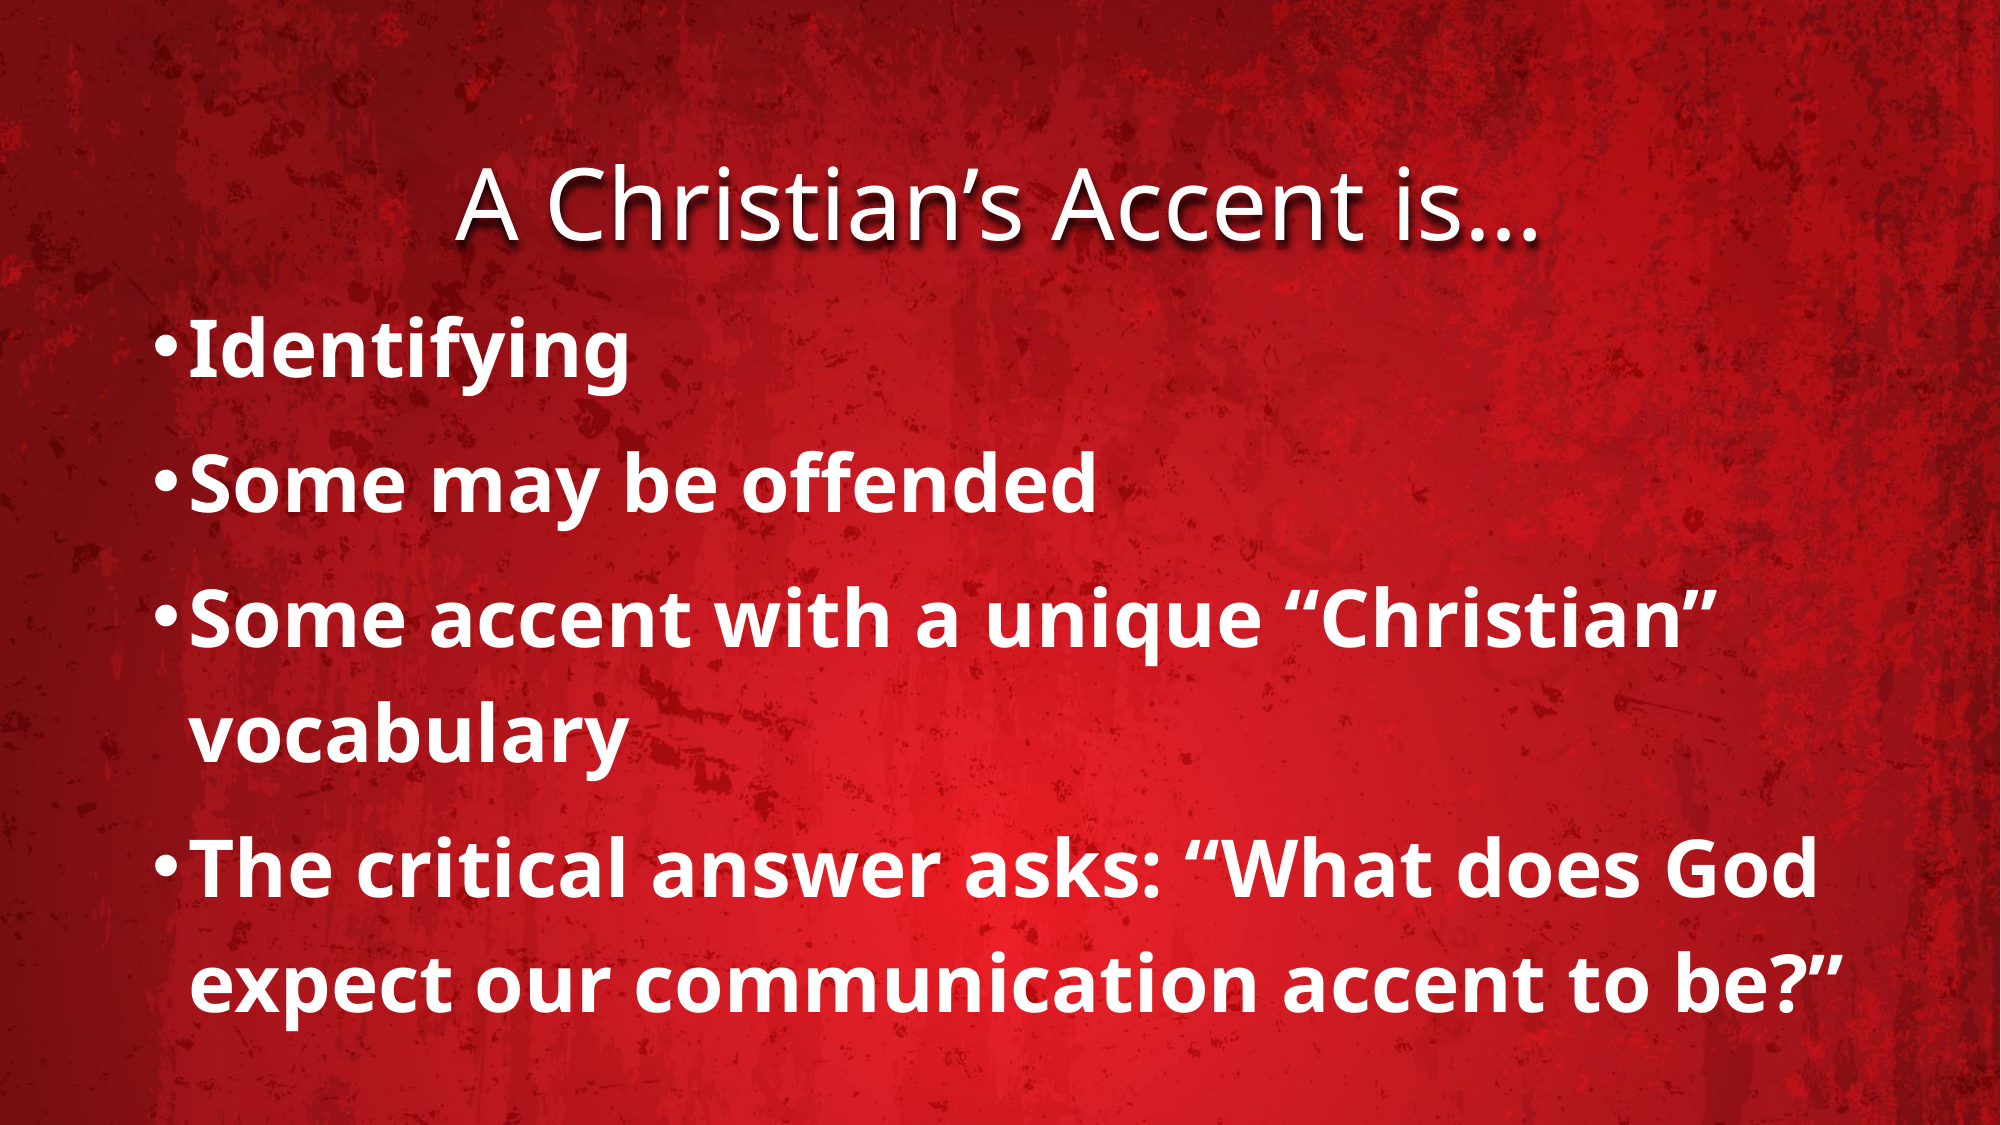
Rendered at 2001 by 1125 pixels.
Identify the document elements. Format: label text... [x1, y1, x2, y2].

title A Christian’s Accent is… [137, 59, 1863, 252]
picture [0, 0, 2001, 1125]
list Identifying Some may be offended Some accent with a unique “Christian” vocabulary The critical answer asks: “What does God expect our communication accent to be?” [137, 252, 1863, 1054]
